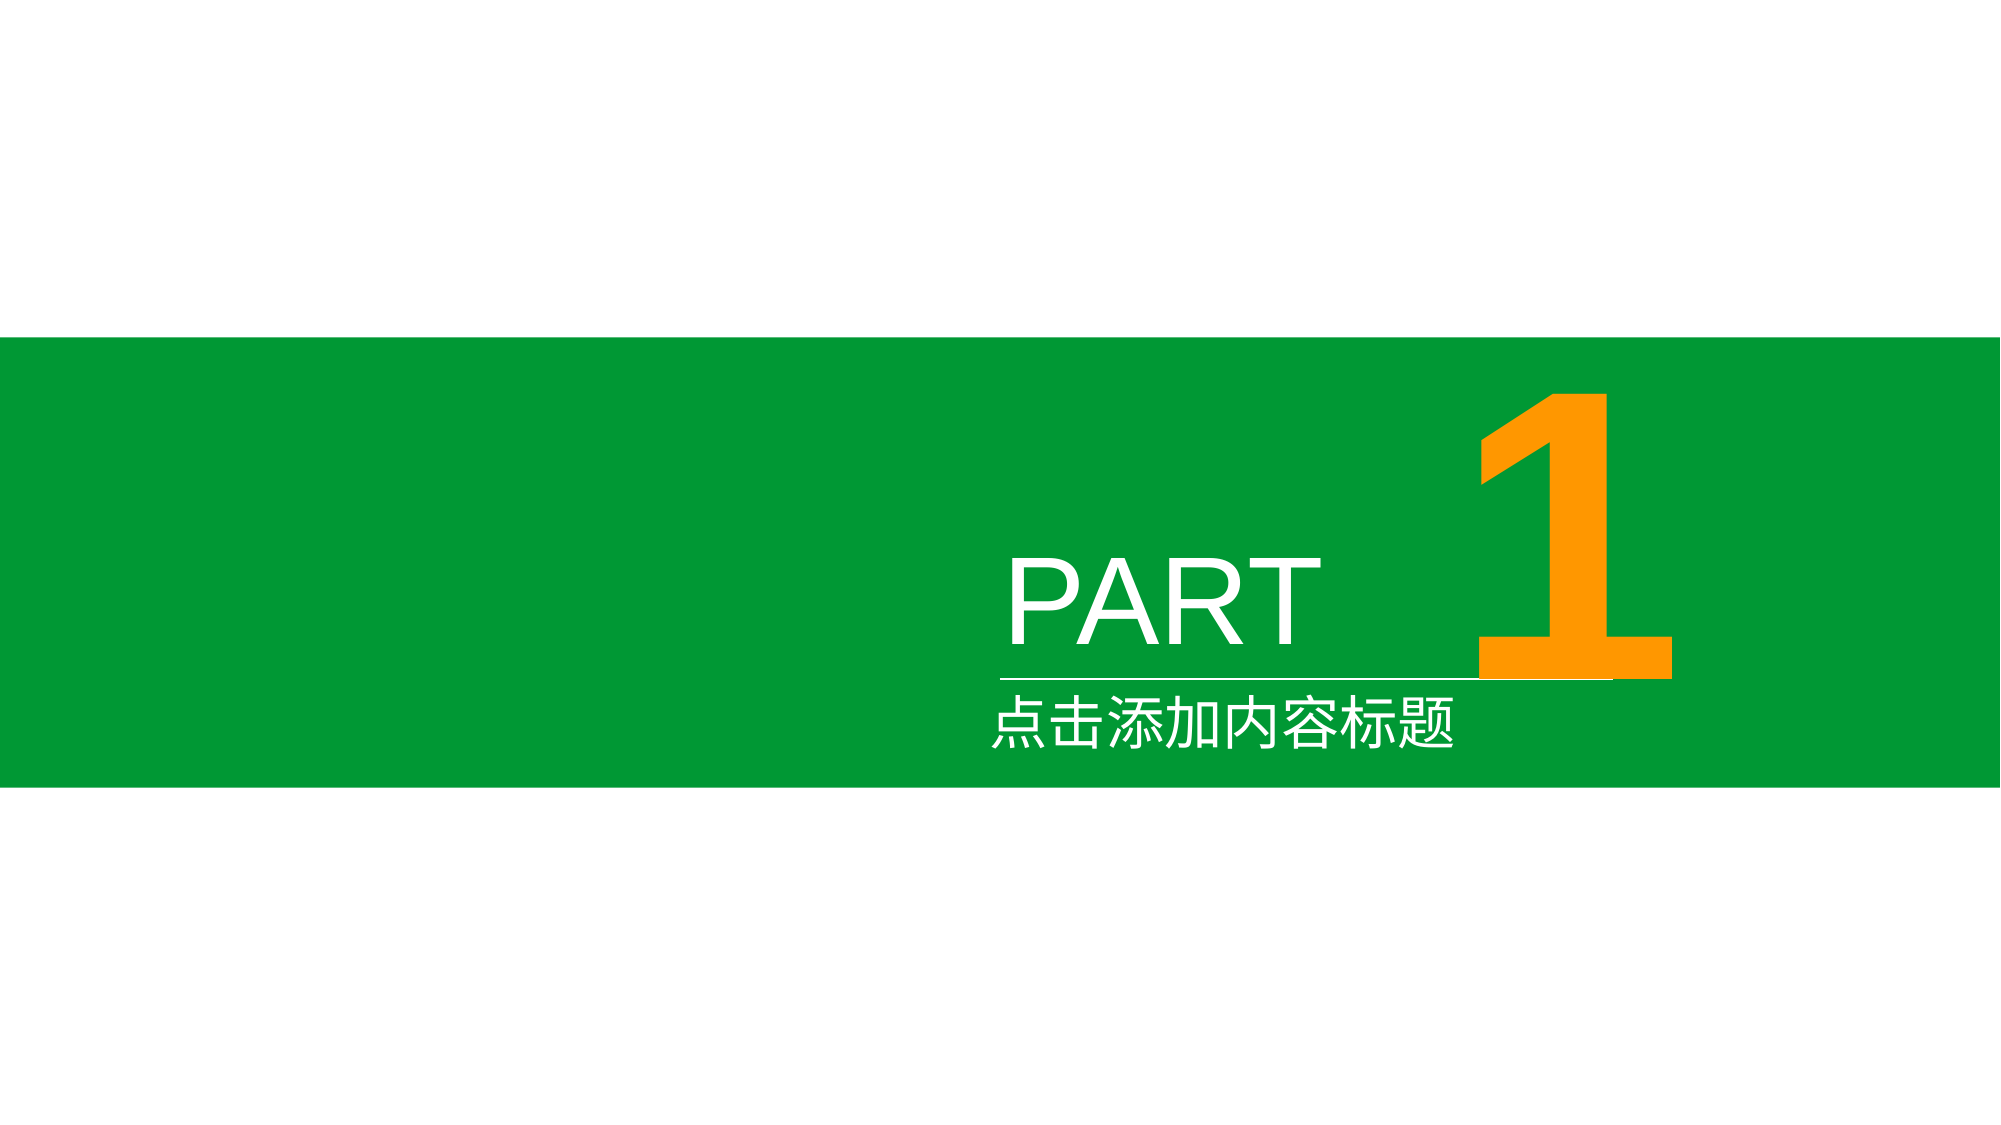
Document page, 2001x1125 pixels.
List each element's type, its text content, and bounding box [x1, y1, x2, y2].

text_box 1 [1438, 257, 1699, 770]
text_box 点击添加内容标题 [974, 679, 1438, 764]
text_box [0, 337, 2000, 788]
text_box PART [987, 512, 1425, 678]
